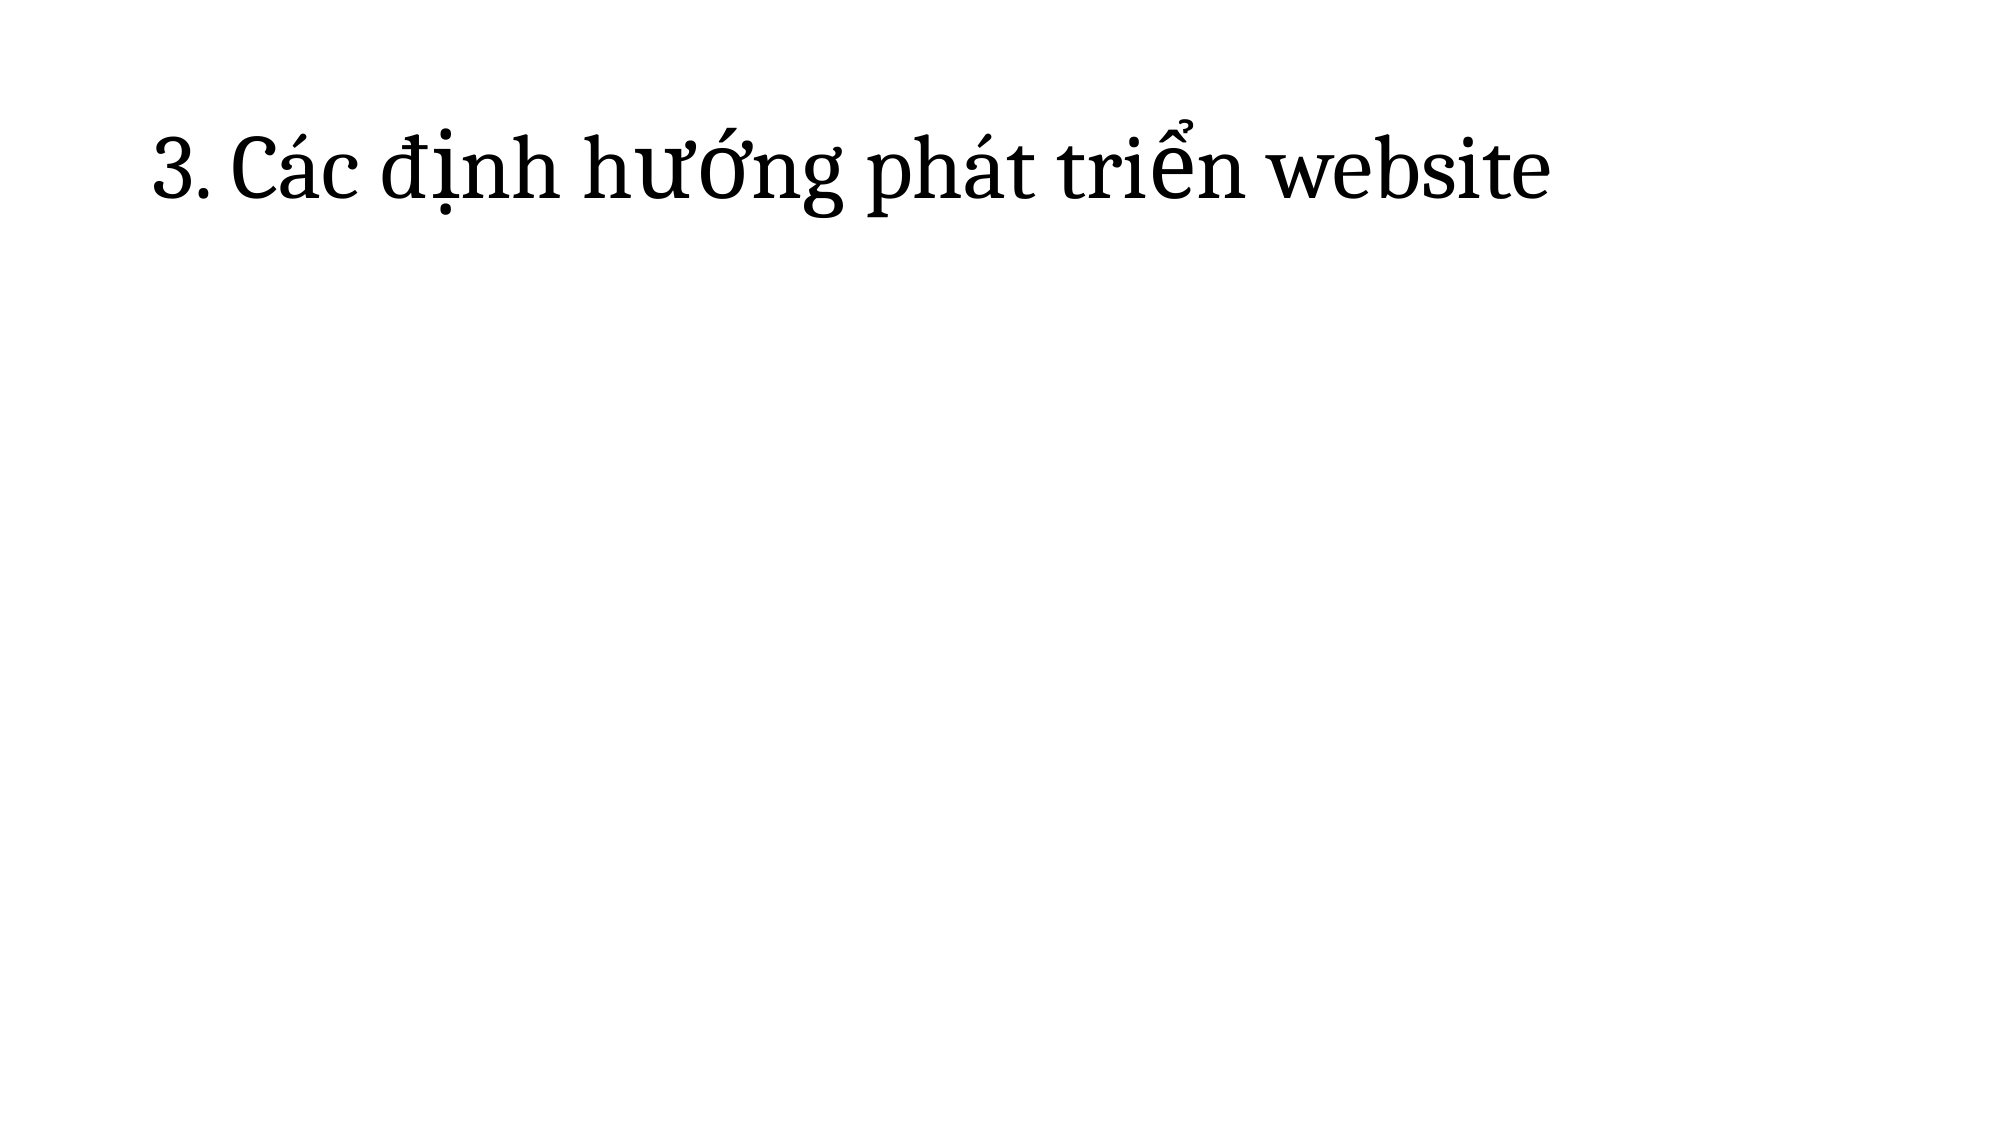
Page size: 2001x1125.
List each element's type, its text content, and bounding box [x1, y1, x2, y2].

title 3. Các định hướng phát triển website [137, 59, 1863, 278]
